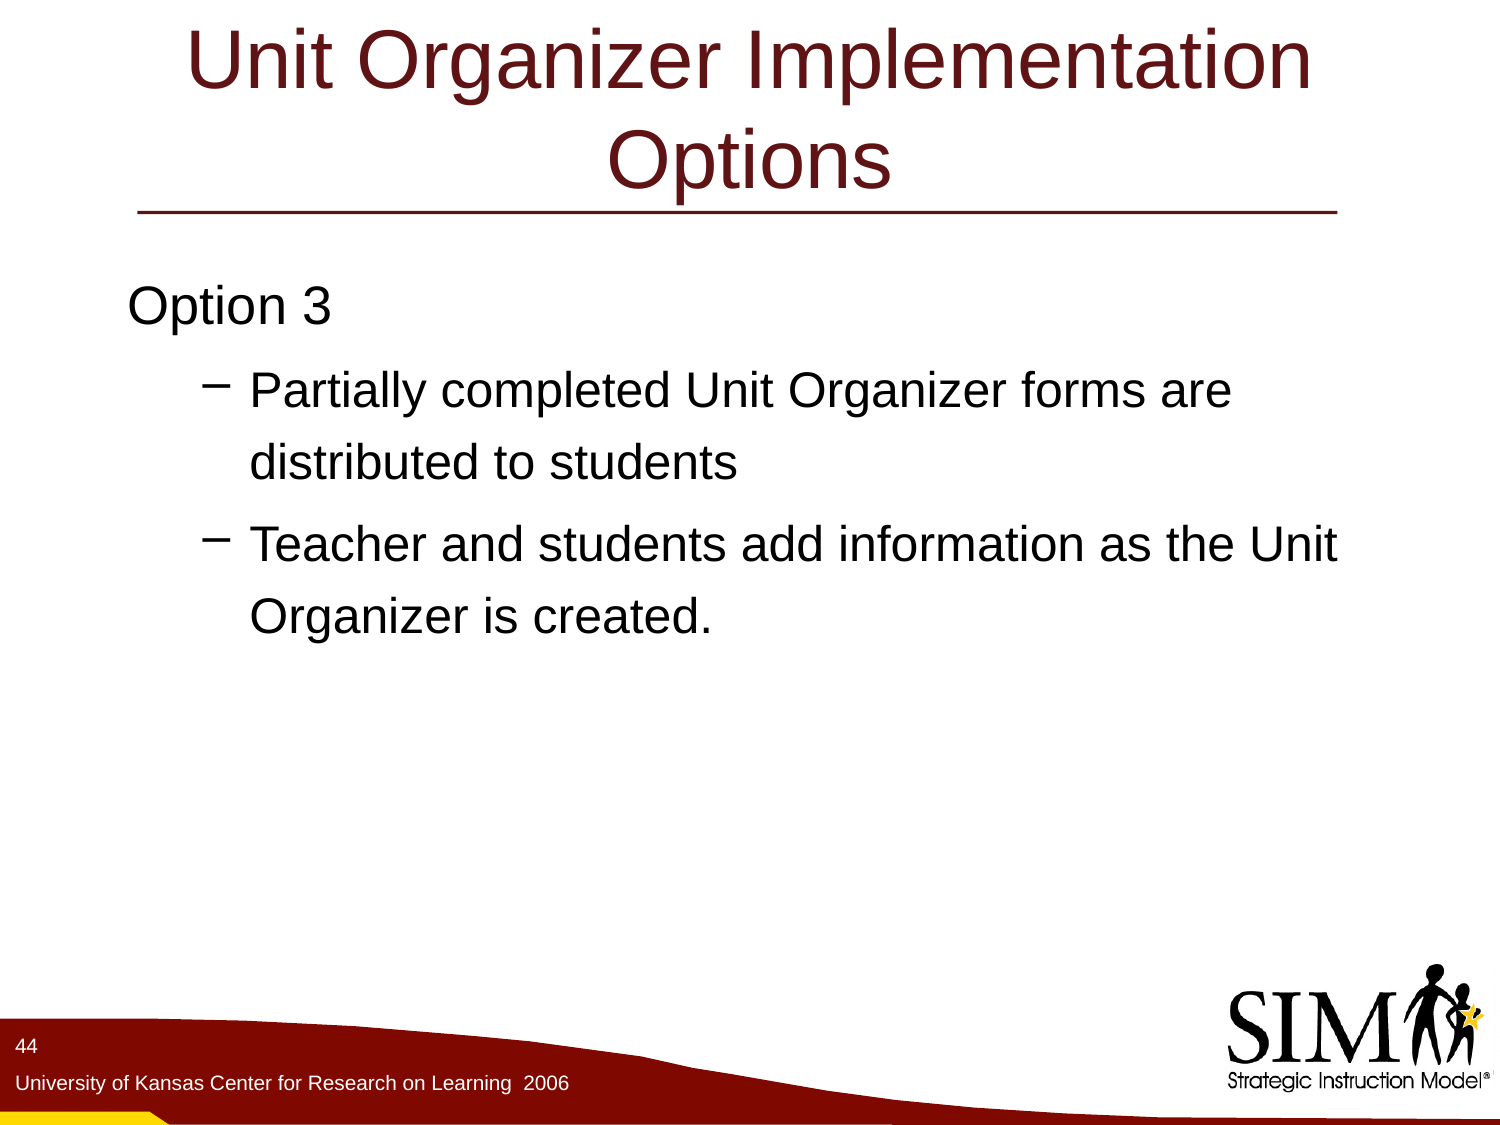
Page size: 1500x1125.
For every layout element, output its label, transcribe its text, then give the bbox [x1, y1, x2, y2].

slide_number 44 [0, 1024, 313, 1062]
picture [1222, 949, 1500, 1108]
title Unit Organizer Implementation Options [112, 74, 1388, 213]
footer University of Kansas Center for Research on Learning 2006 [0, 1062, 626, 1101]
list Option 3 Partially completed Unit Organizer forms are distributed to students Teacher and students add information as the Unit Organizer is created. [112, 249, 1388, 901]
